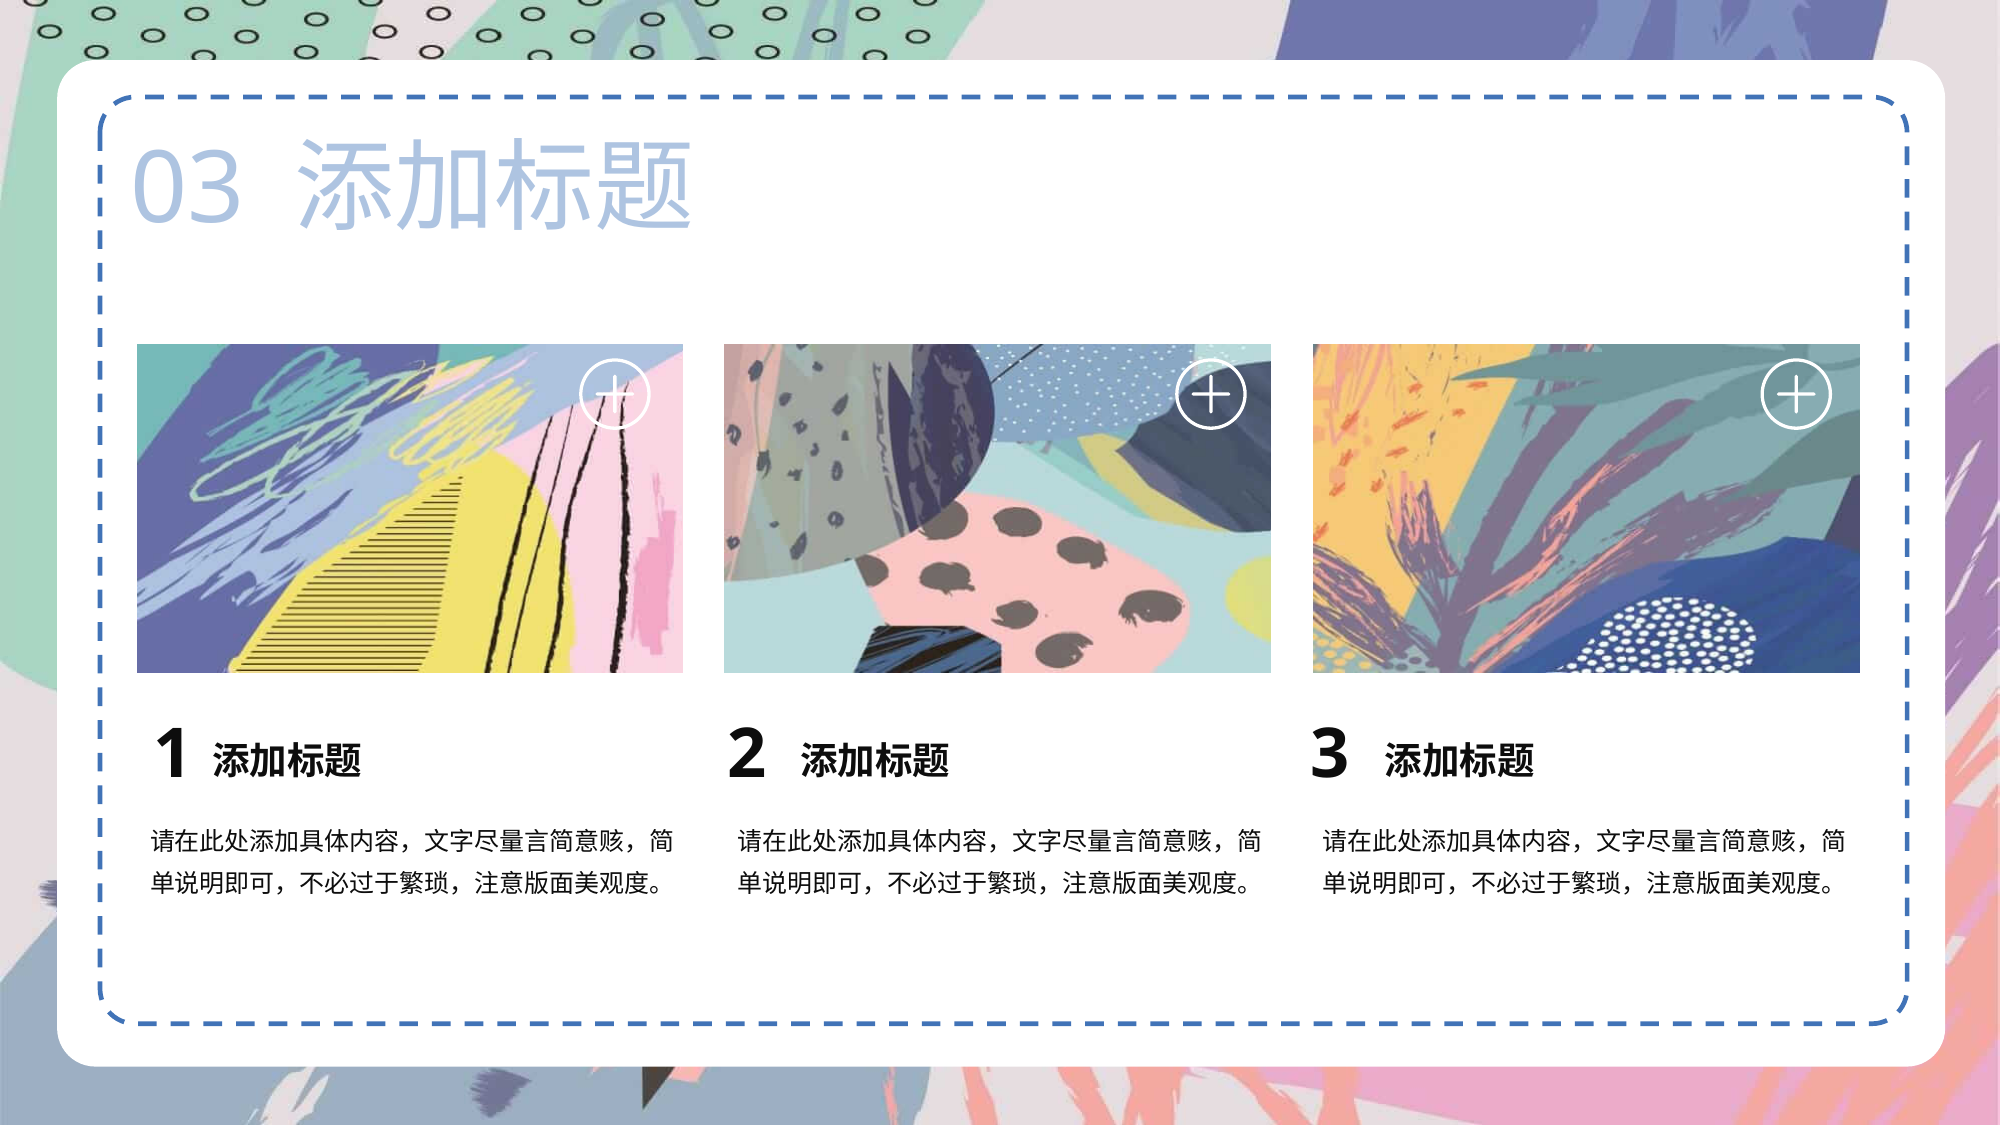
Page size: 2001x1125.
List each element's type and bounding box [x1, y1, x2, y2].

text_box [57, 60, 1946, 1067]
text_box [1293, 701, 1875, 903]
picture [0, 0, 2000, 1125]
text_box [122, 701, 703, 903]
text_box [710, 701, 1290, 903]
